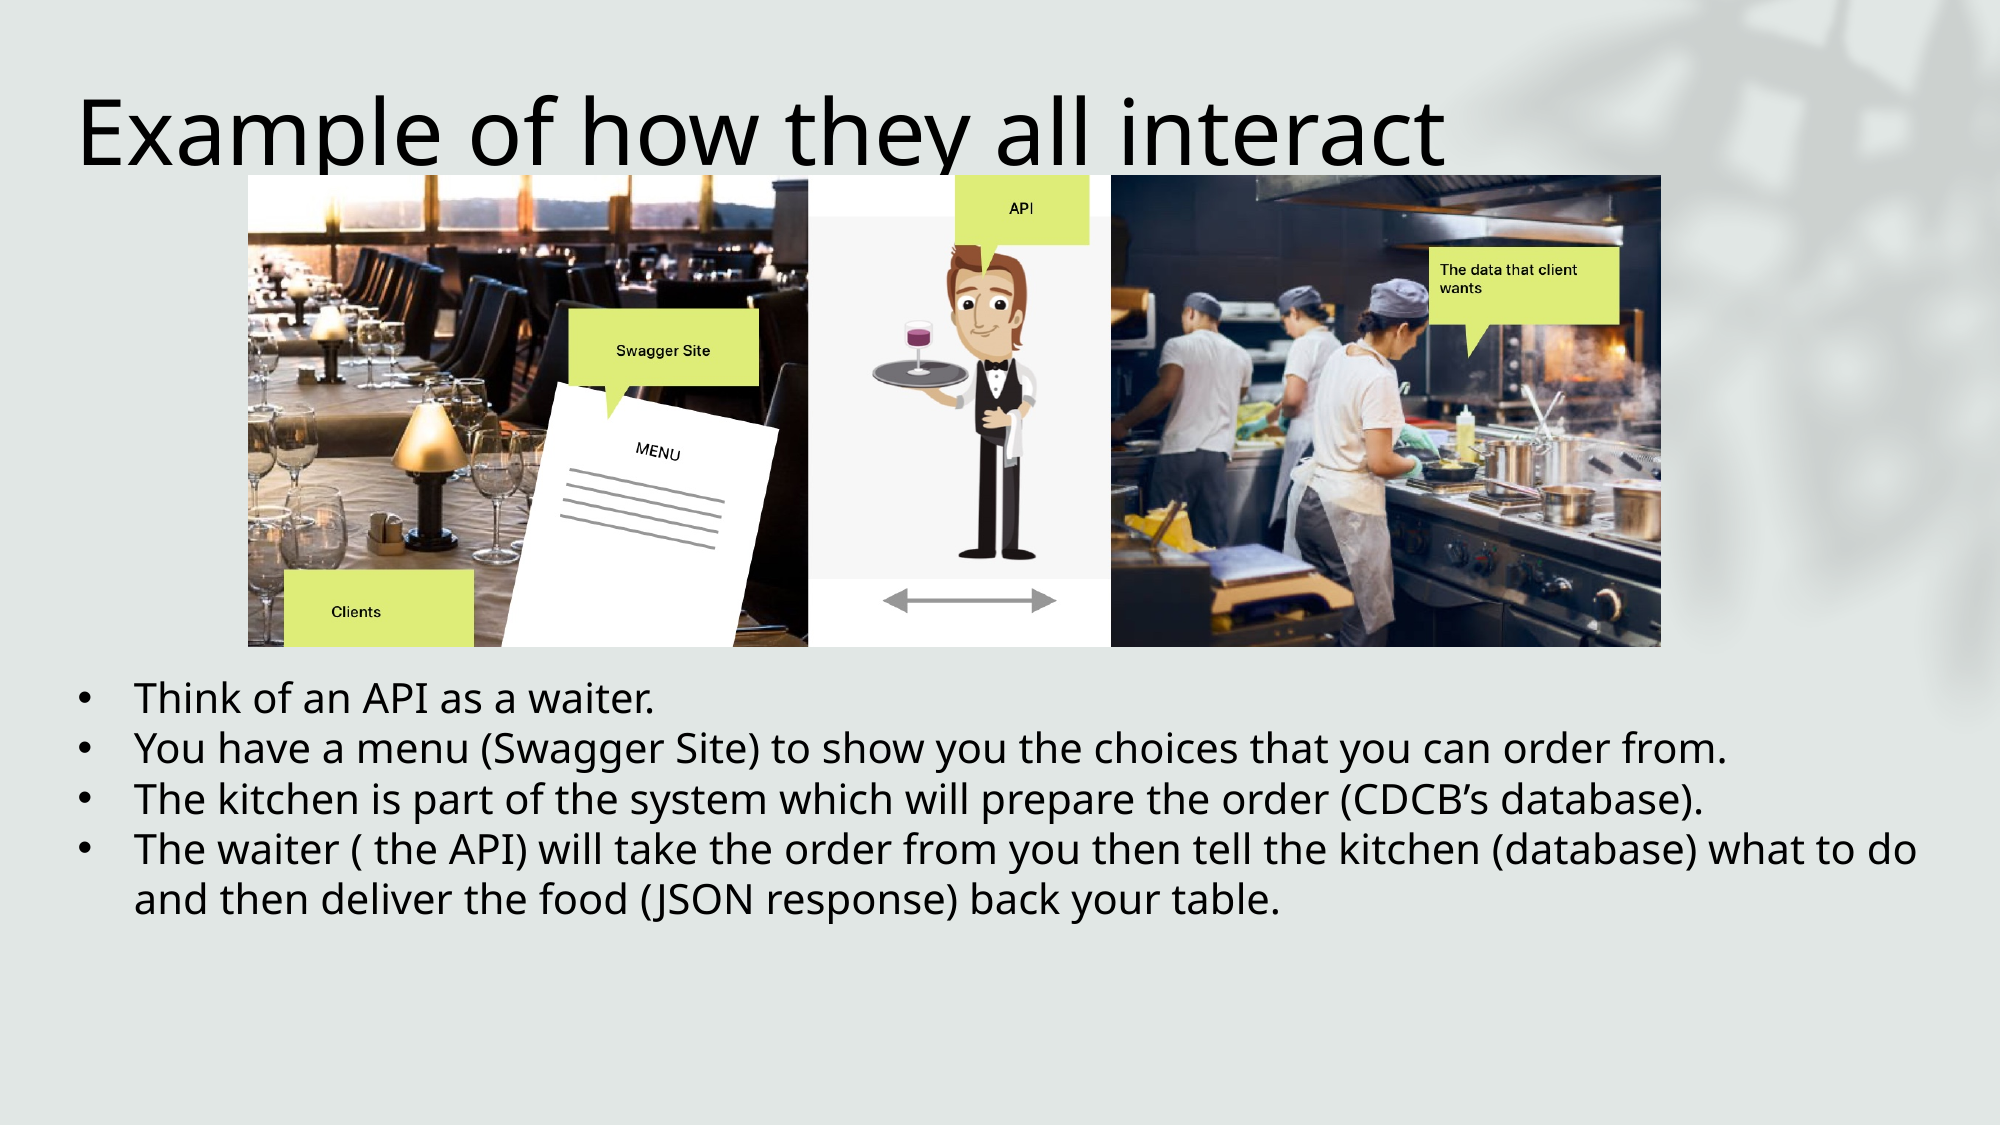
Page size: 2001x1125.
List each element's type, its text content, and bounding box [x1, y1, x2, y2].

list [248, 175, 1661, 647]
title Example of how they all interact [60, 19, 1848, 238]
text_box Think of an API as a waiter. You have a menu (Swagger Site) to show you the choices that you can order from. The kitchen is part of the system which will prepare the order (CDCB’s database). The waiter ( the API) will take the order from you then tell the kitchen (database) what to do and then deliver the food (JSON response) back your table. [62, 664, 1937, 930]
